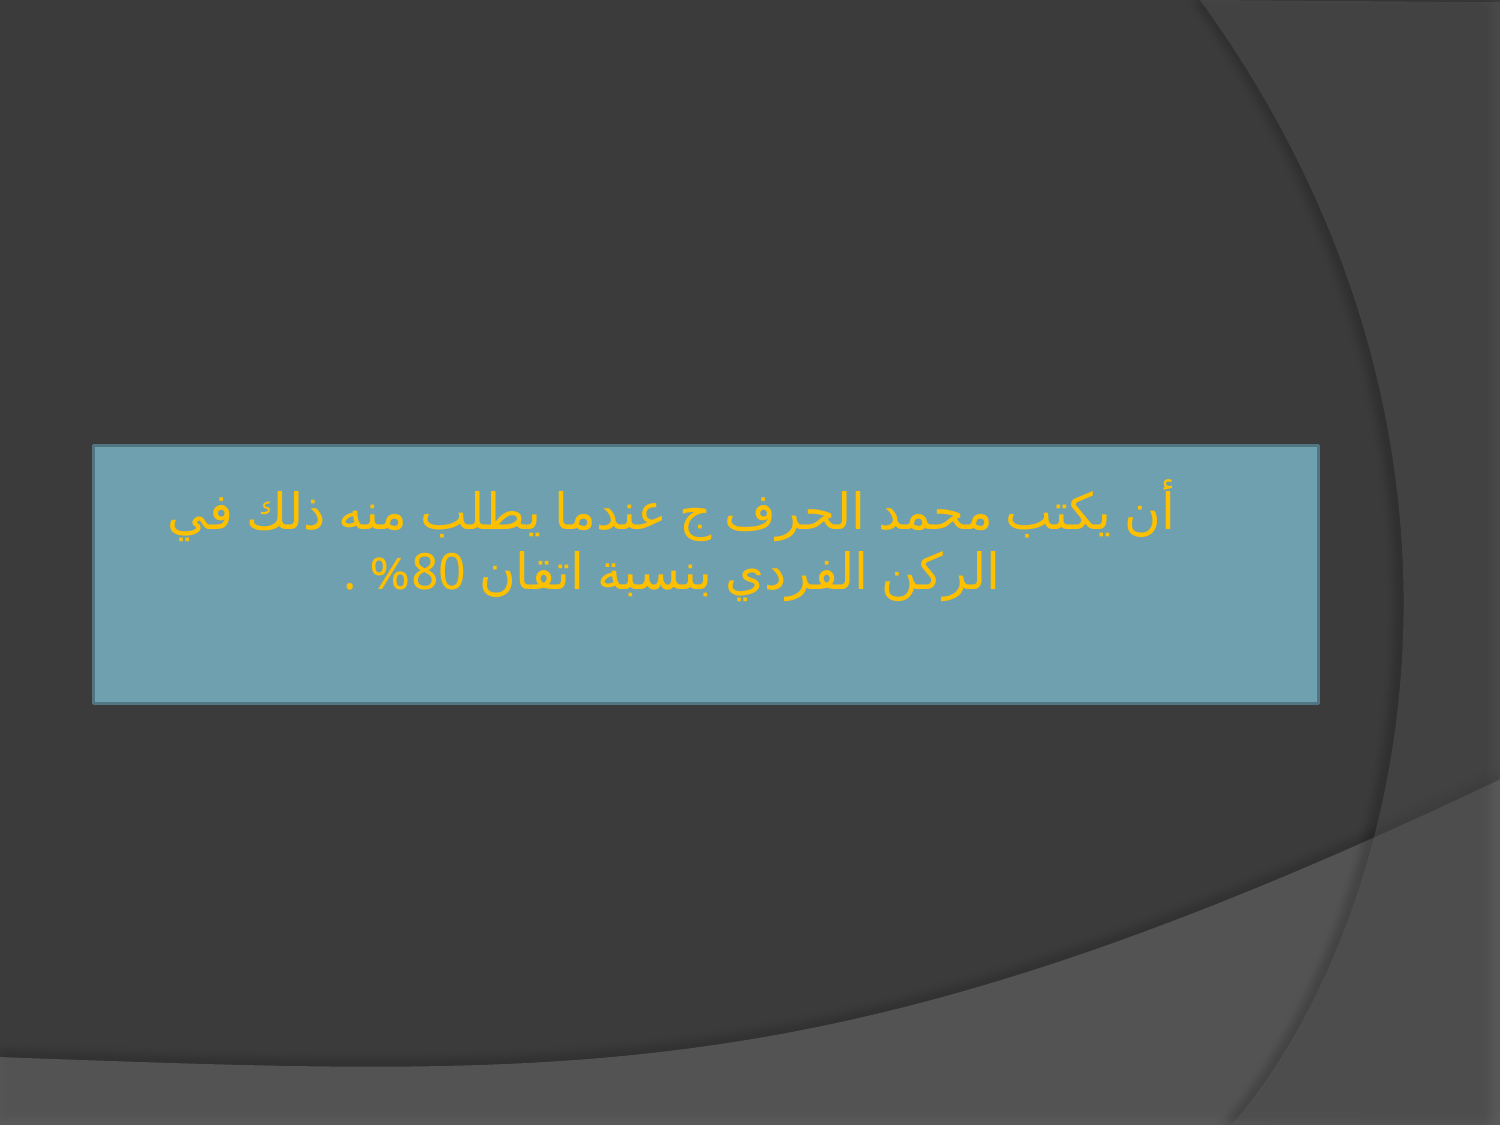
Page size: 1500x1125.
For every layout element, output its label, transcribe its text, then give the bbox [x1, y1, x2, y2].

list أن يكتب محمد الحرف ج عندما يطلب منه ذلك في الركن الفردي بنسبة اتقان 80% . [92, 444, 1320, 705]
